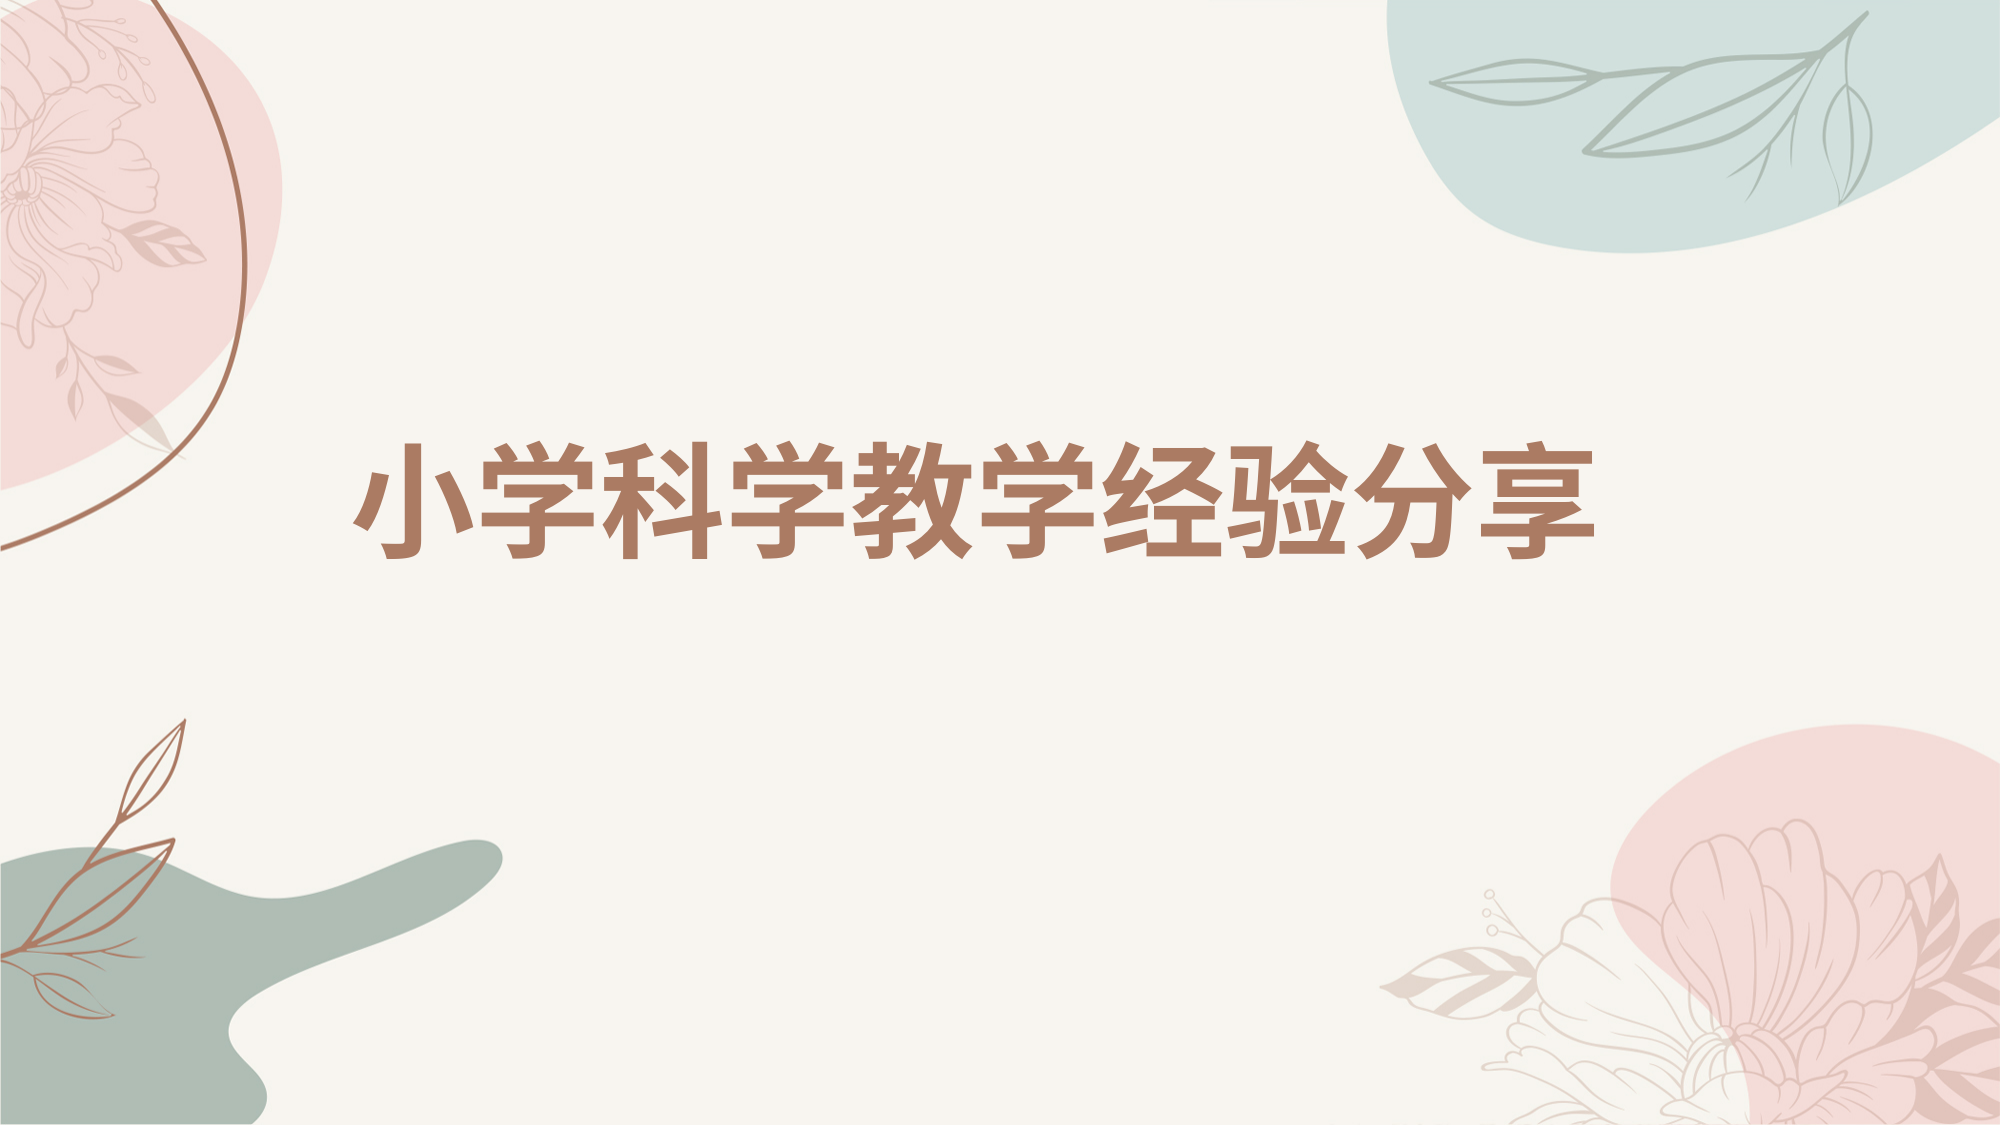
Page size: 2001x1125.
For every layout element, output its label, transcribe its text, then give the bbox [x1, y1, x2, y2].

text_box 小学科学教学经验分享 [335, 416, 1664, 582]
picture [0, 0, 2000, 1125]
